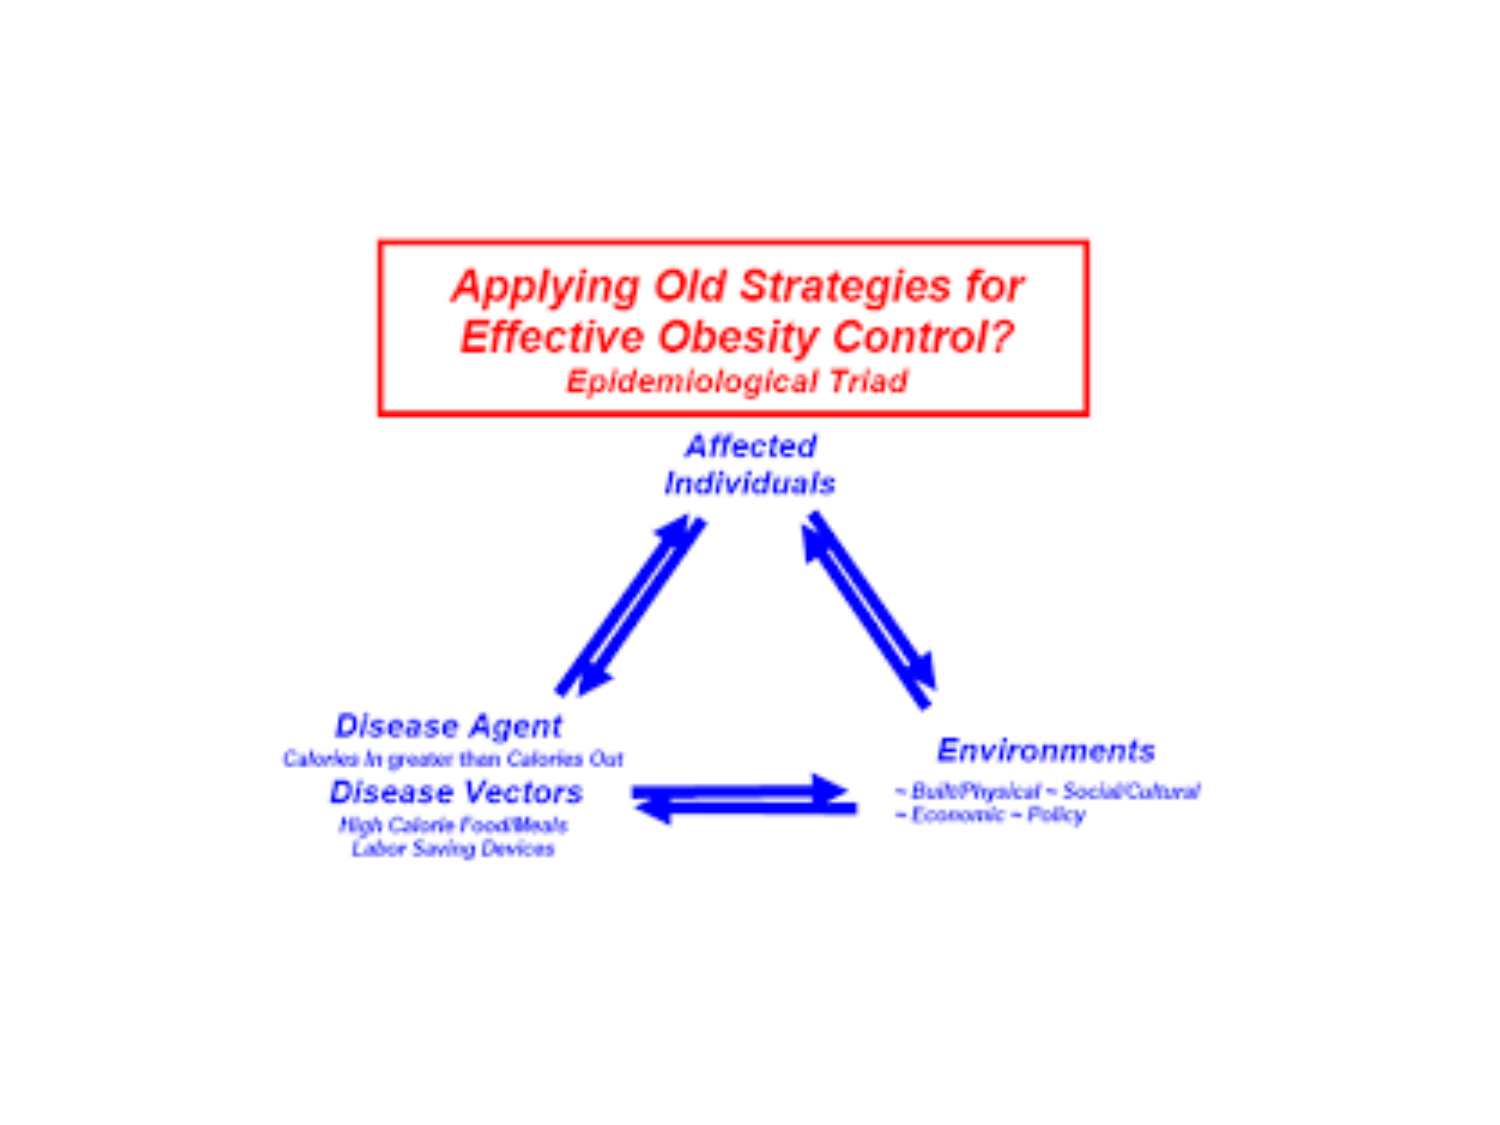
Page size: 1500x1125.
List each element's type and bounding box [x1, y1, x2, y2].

list [274, 199, 1213, 894]
